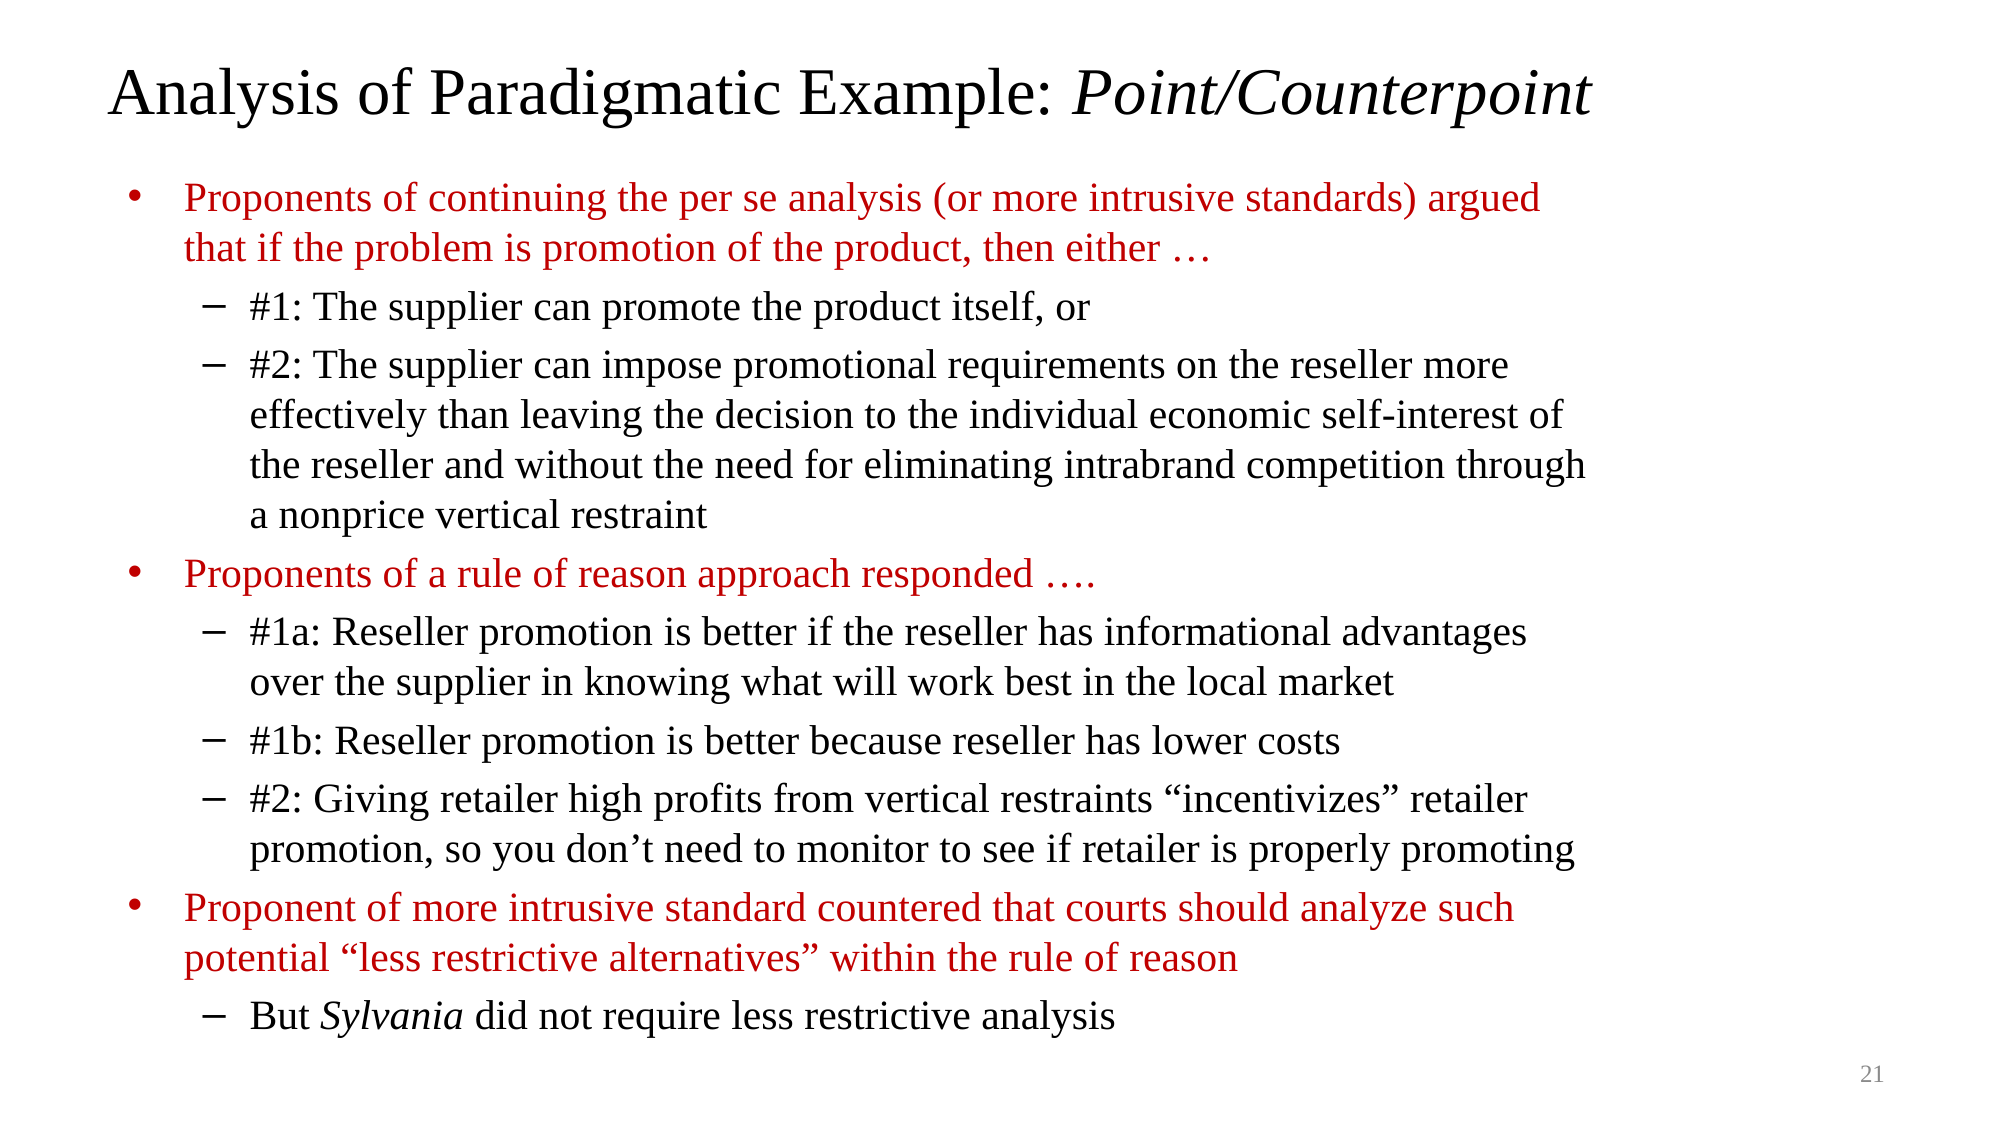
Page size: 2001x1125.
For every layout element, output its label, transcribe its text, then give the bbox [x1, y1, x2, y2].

list Proponents of continuing the per se analysis (or more intrusive standards) argued that if the problem is promotion of the product, then either … #1: The supplier can promote the product itself, or #2: The supplier can impose promotional requirements on the reseller more effectively than leaving the decision to the individual economic self-interest of the reseller and without the need for eliminating intrabrand competition through a nonprice vertical restraint Proponents of a rule of reason approach responded …. #1a: Reseller promotion is better if the reseller has informational advantages over the supplier in knowing what will work best in the local market #1b: Reseller promotion is better because reseller has lower costs #2: Giving retailer high profits from vertical restraints “incentivizes” retailer promotion, so you don’t need to monitor to see if retailer is properly promoting Proponent of more intrusive standard countered that courts should analyze such potential “less restrictive alternatives” within the rule of reason But Sylvania did not require less restrictive analysis [112, 162, 1613, 1117]
title Analysis of Paradigmatic Example: Point/Counterpoint [12, 0, 1688, 182]
slide_number 21 [1433, 1042, 1900, 1103]
